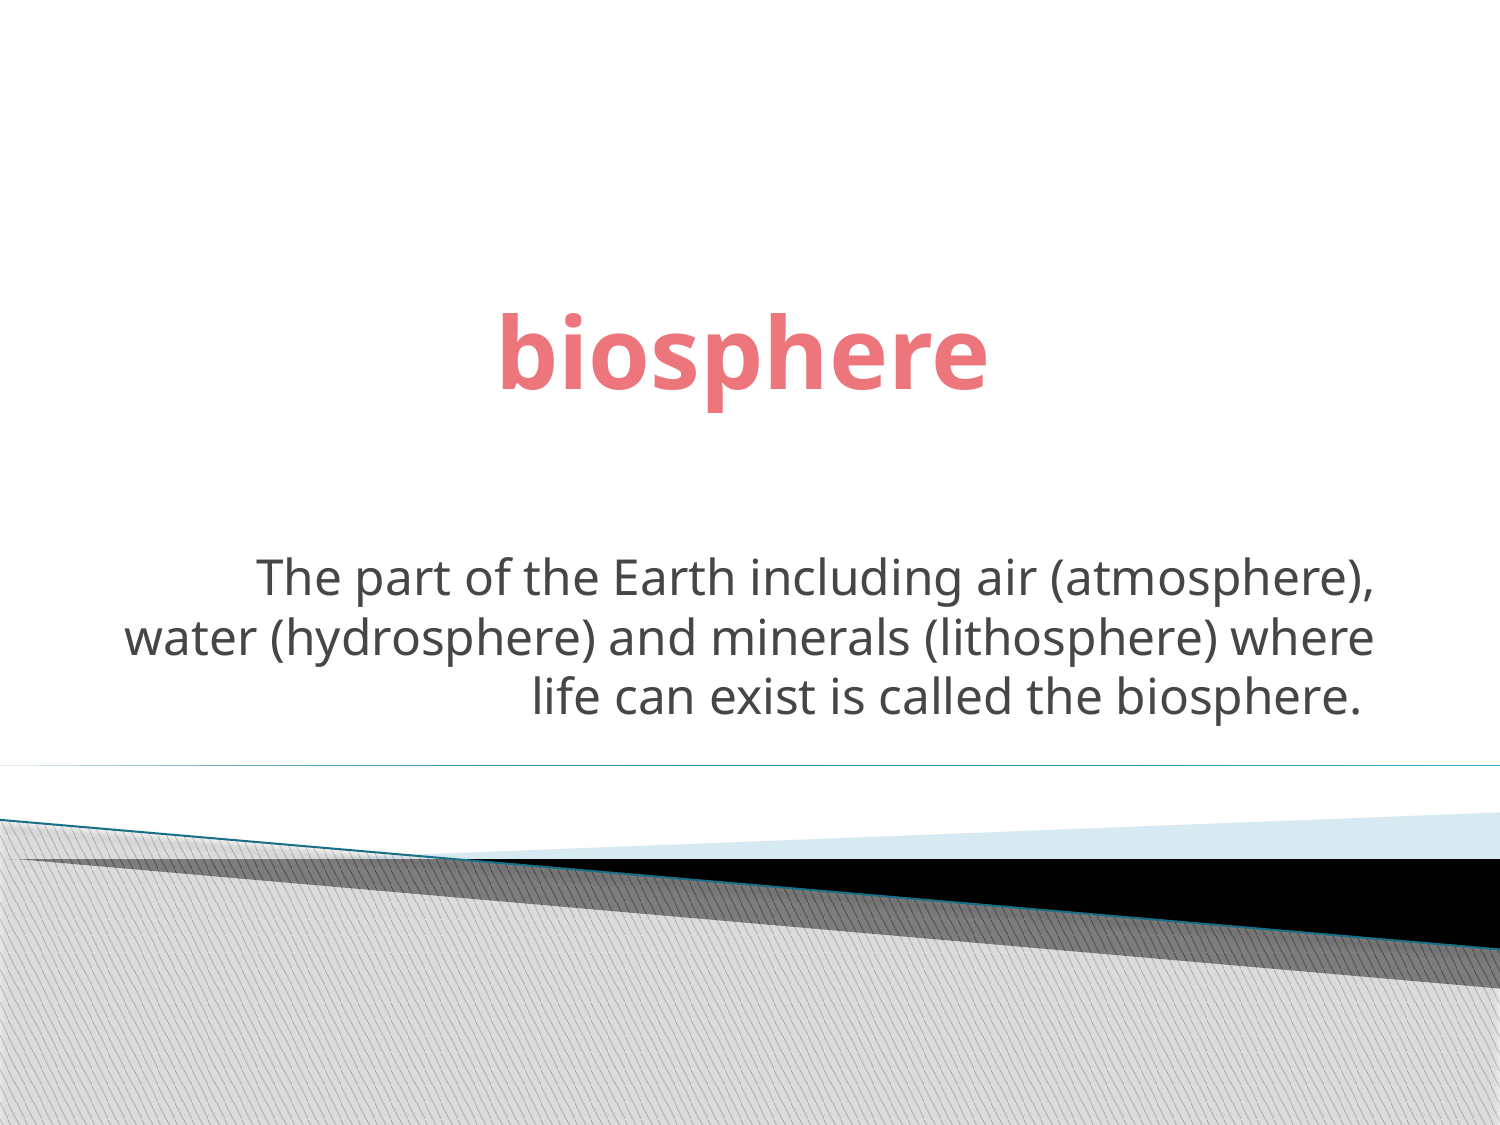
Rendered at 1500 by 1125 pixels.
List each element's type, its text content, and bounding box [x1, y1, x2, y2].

title biosphere [105, 117, 1381, 418]
subtitle The part of the Earth including air (atmosphere), water (hydrosphere) and minerals (lithosphere) where life can exist is called the biosphere. [117, 539, 1393, 736]
picture [5, 859, 1500, 989]
